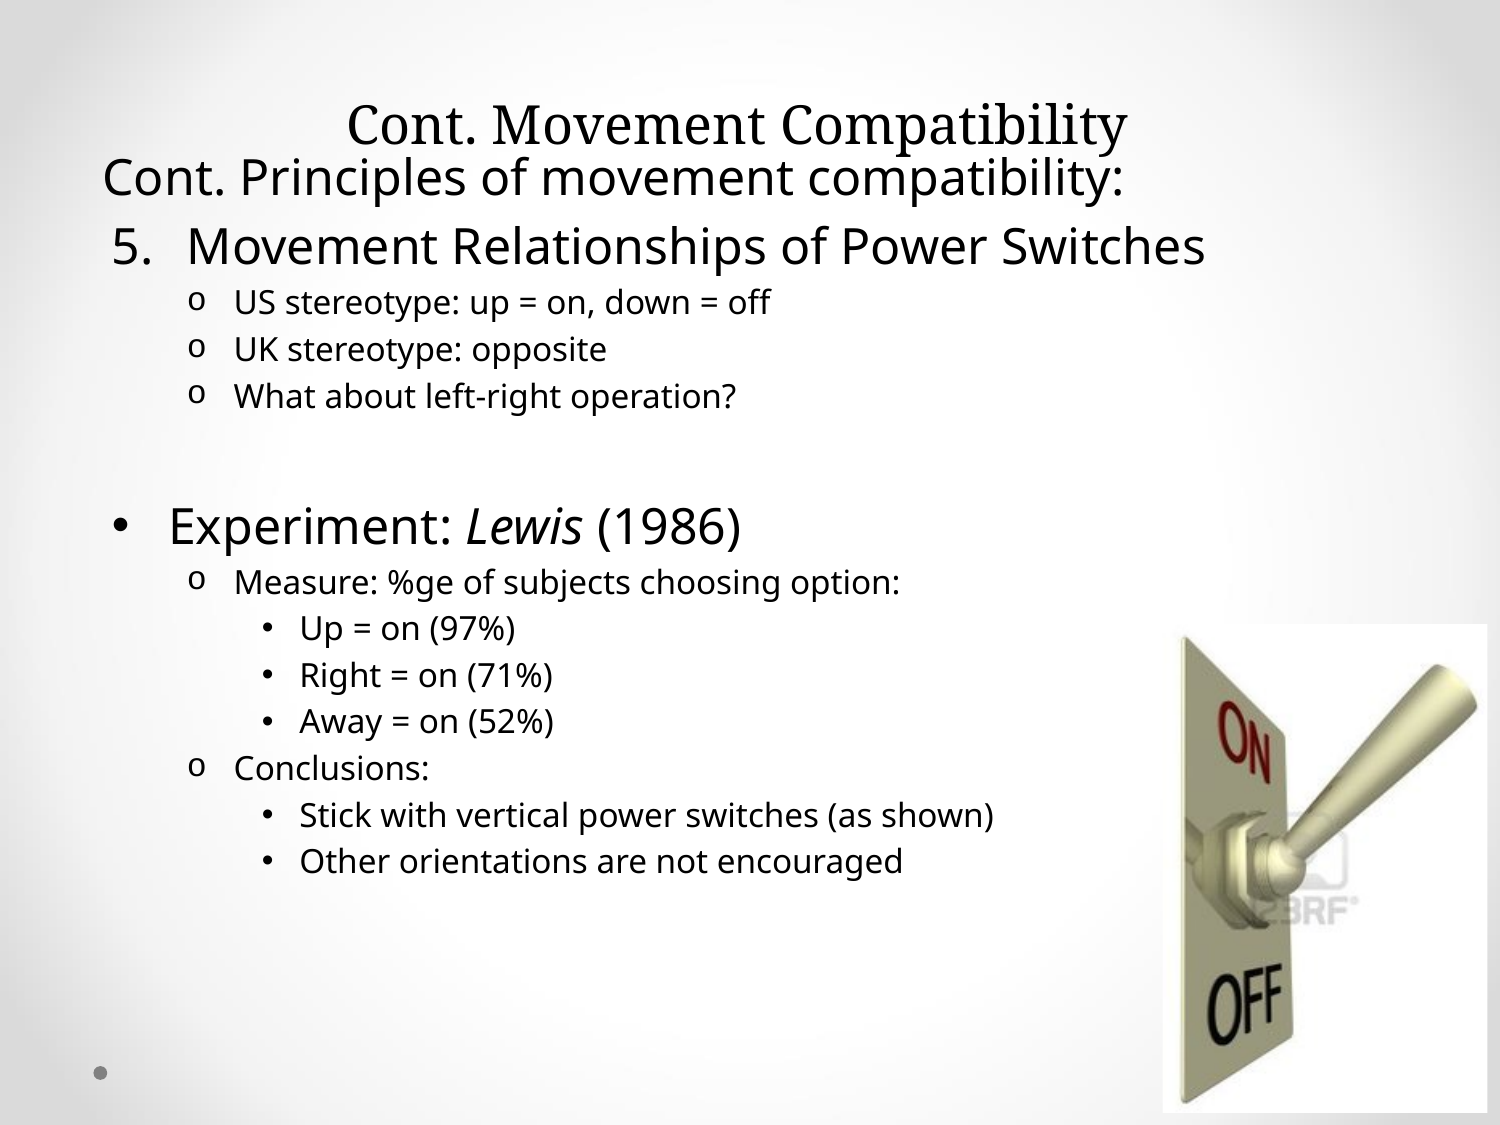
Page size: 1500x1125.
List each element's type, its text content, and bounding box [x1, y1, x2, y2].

list Cont. Principles of movement compatibility: Movement Relationships of Power Switches US stereotype: up = on, down = off UK stereotype: opposite What about left-right operation? Experiment: Lewis (1986) Measure: %ge of subjects choosing option: Up = on (97%) Right = on (71%) Away = on (52%) Conclusions: Stick with vertical power switches (as shown) Other orientations are not encouraged [87, 137, 1475, 1113]
title Cont. Movement Compatibility [62, 62, 1413, 163]
picture [0, 1, 1500, 1125]
